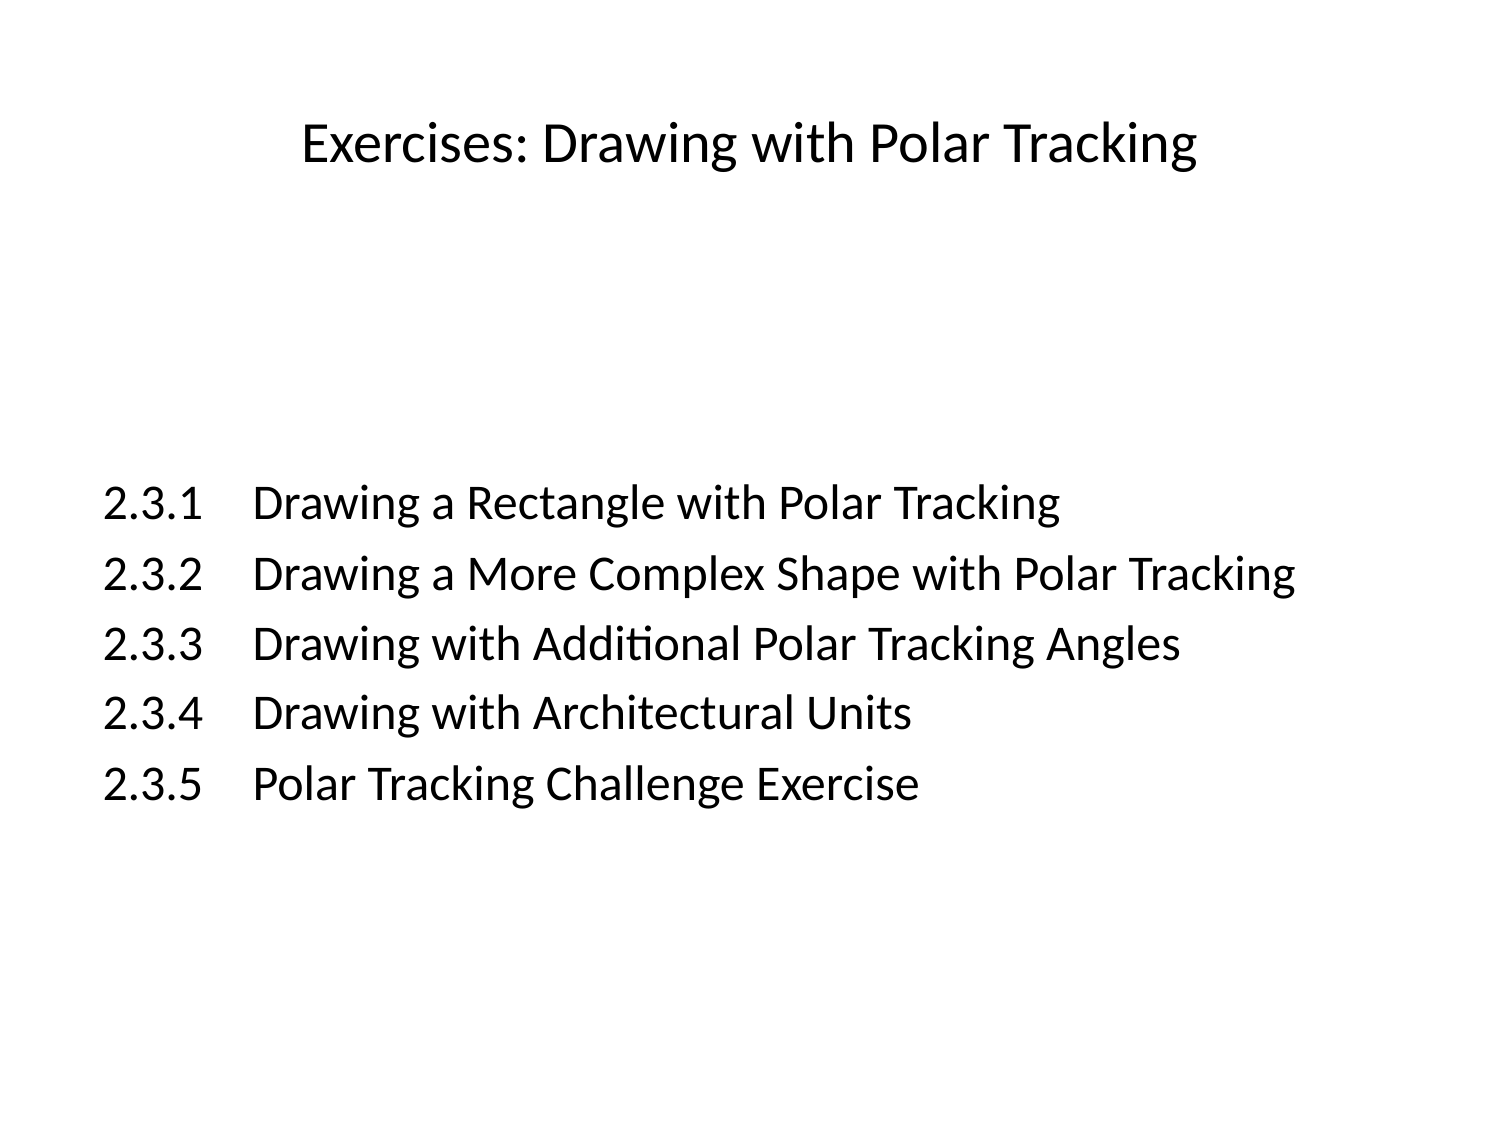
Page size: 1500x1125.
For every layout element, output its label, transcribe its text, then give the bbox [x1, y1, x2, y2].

list 2.3.1 Drawing a Rectangle with Polar Tracking 2.3.2 Drawing a More Complex Shape with Polar Tracking 2.3.3 Drawing with Additional Polar Tracking Angles 2.3.4 Drawing with Architectural Units 2.3.5 Polar Tracking Challenge Exercise [87, 462, 1488, 1038]
title Exercises: Drawing with Polar Tracking [75, 45, 1425, 233]
